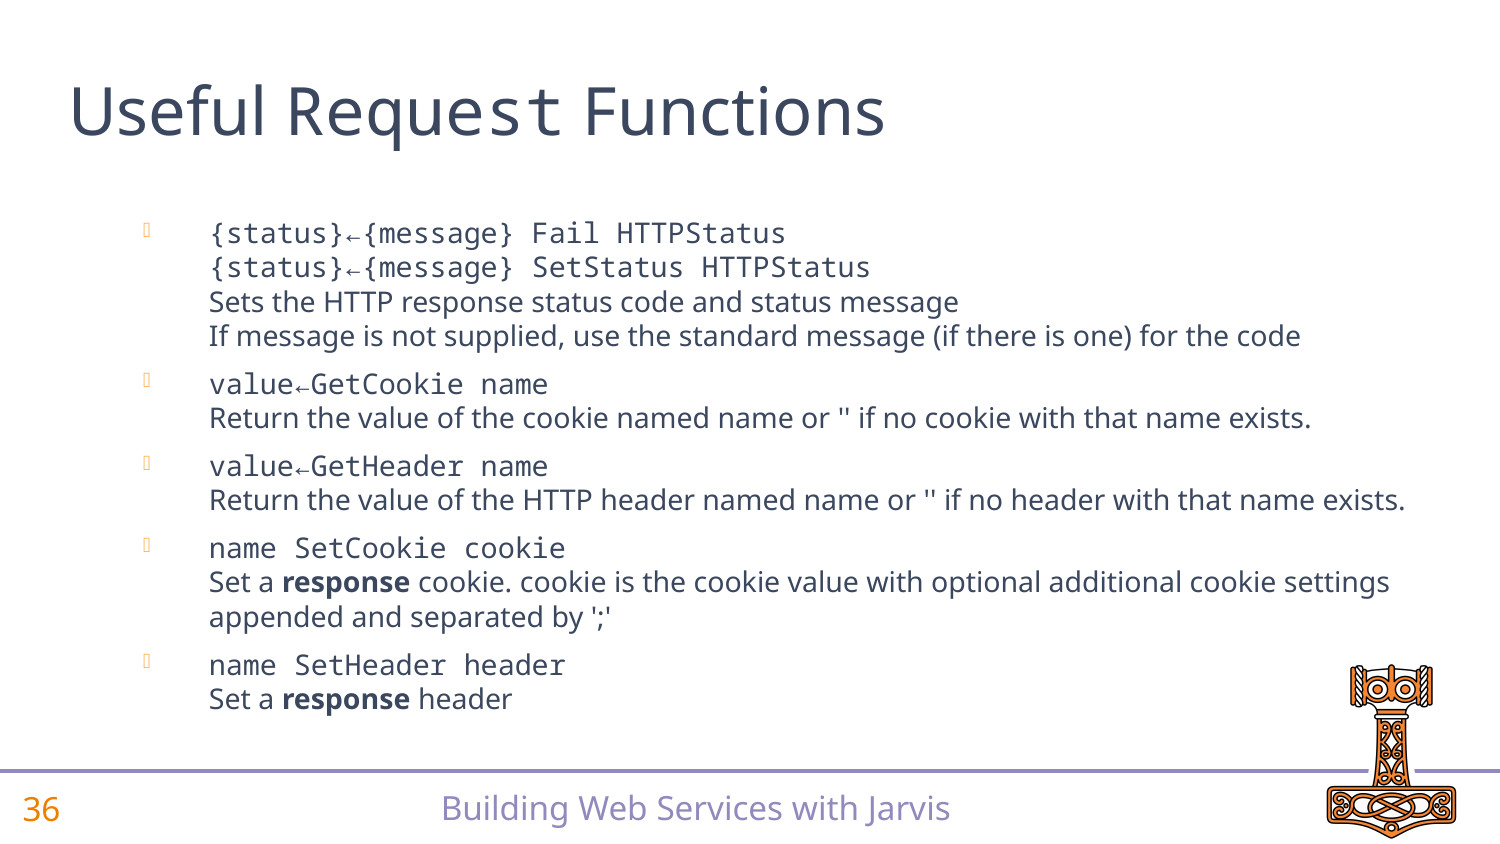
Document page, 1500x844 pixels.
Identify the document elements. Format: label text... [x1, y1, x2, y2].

picture [1320, 655, 1461, 844]
title Useful Request Functions [53, 43, 1203, 157]
list {status}←{message} Fail HTTPStatus {status}←{message} SetStatus HTTPStatus Sets the HTTP response status code and status message If message is not supplied, use the standard message (if there is one) for the code value←GetCookie name Return the value of the cookie named name or '' if no cookie with that name exists. value←GetHeader name Return the value of the HTTP header named name or '' if no header with that name exists. name SetCookie cookie Set a response cookie. cookie is the cookie value with optional additional cookie settings appended and separated by ';' name SetHeader header Set a response header [53, 207, 1447, 740]
